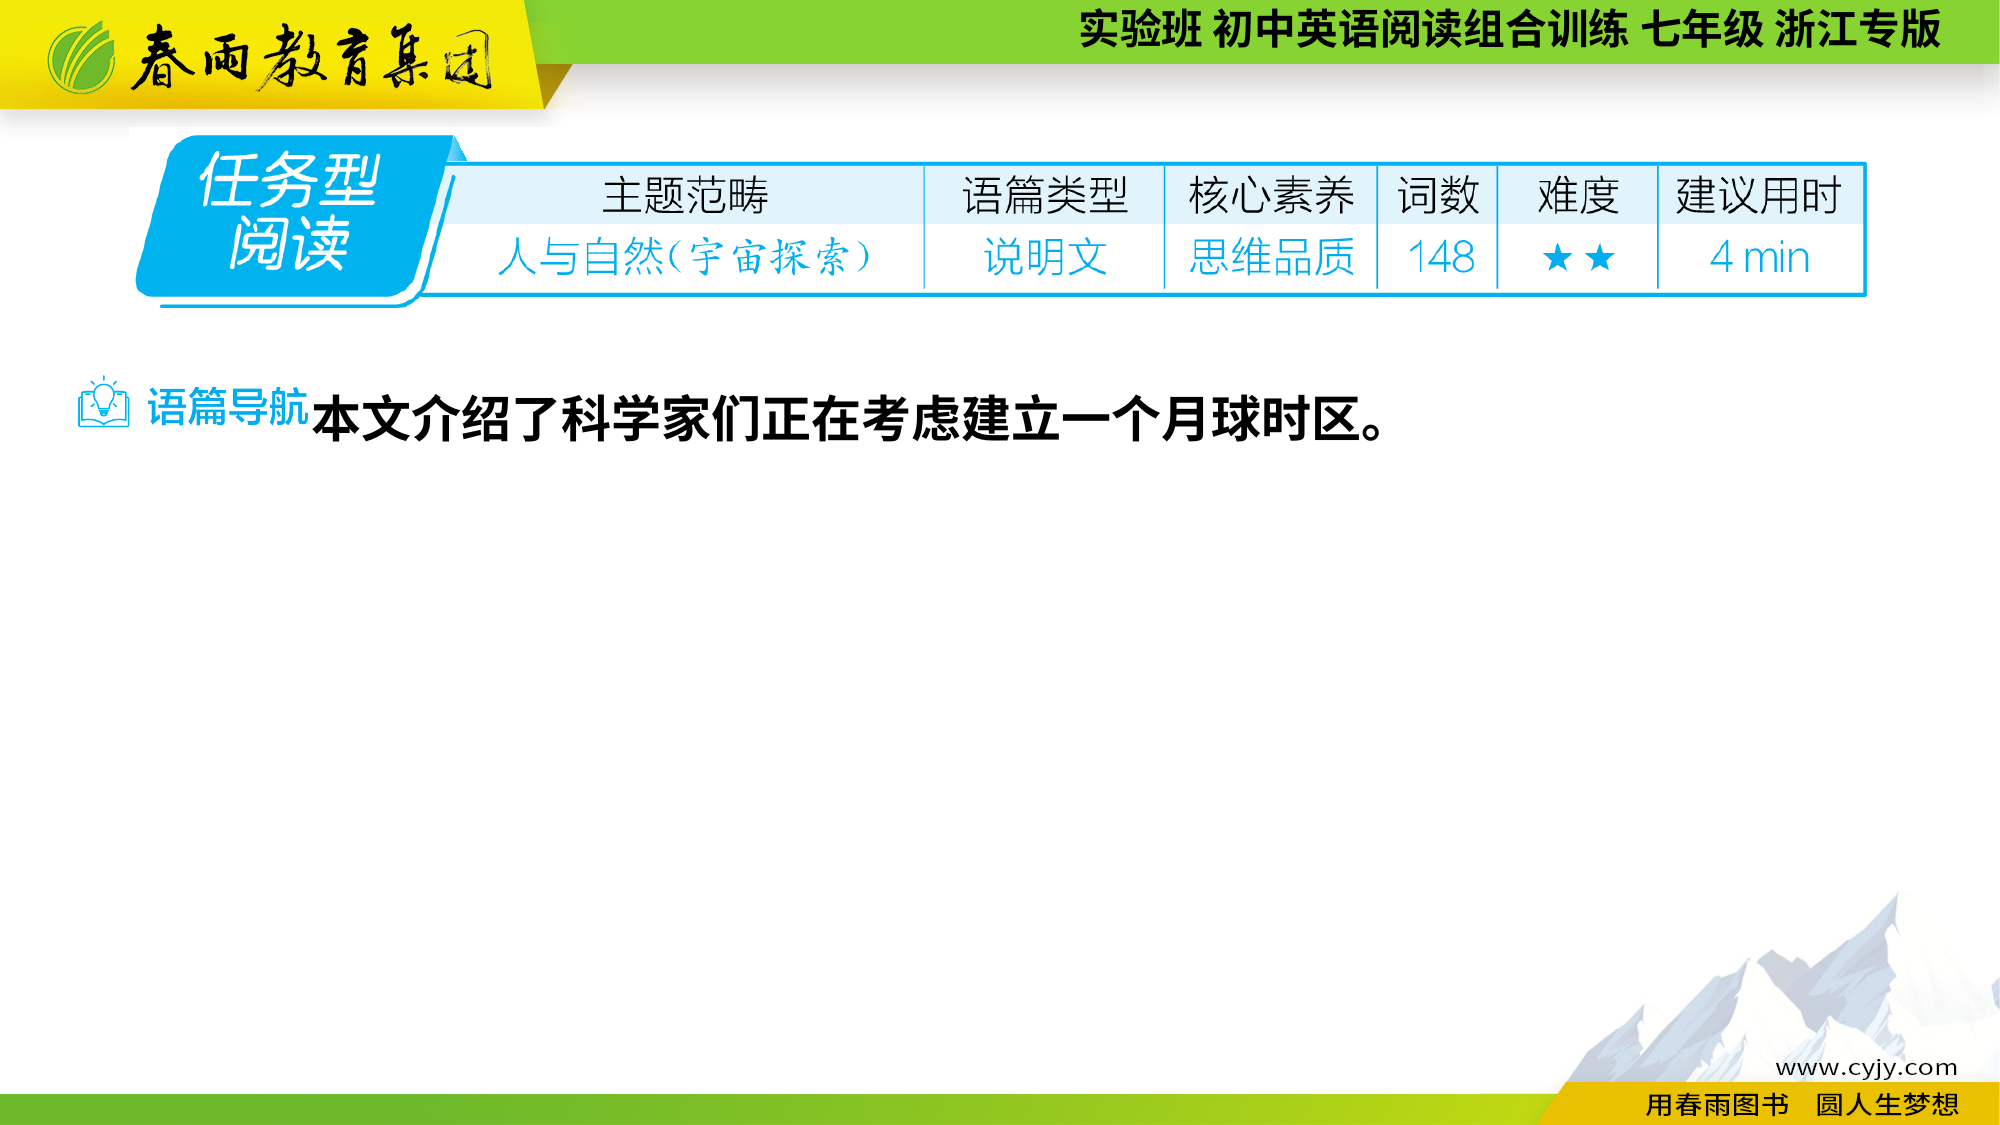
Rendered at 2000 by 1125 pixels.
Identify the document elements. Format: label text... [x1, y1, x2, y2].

list 本文介绍了科学家们正在考虑建立一个月球时区。 [59, 350, 1944, 445]
picture [0, 0, 2000, 1125]
